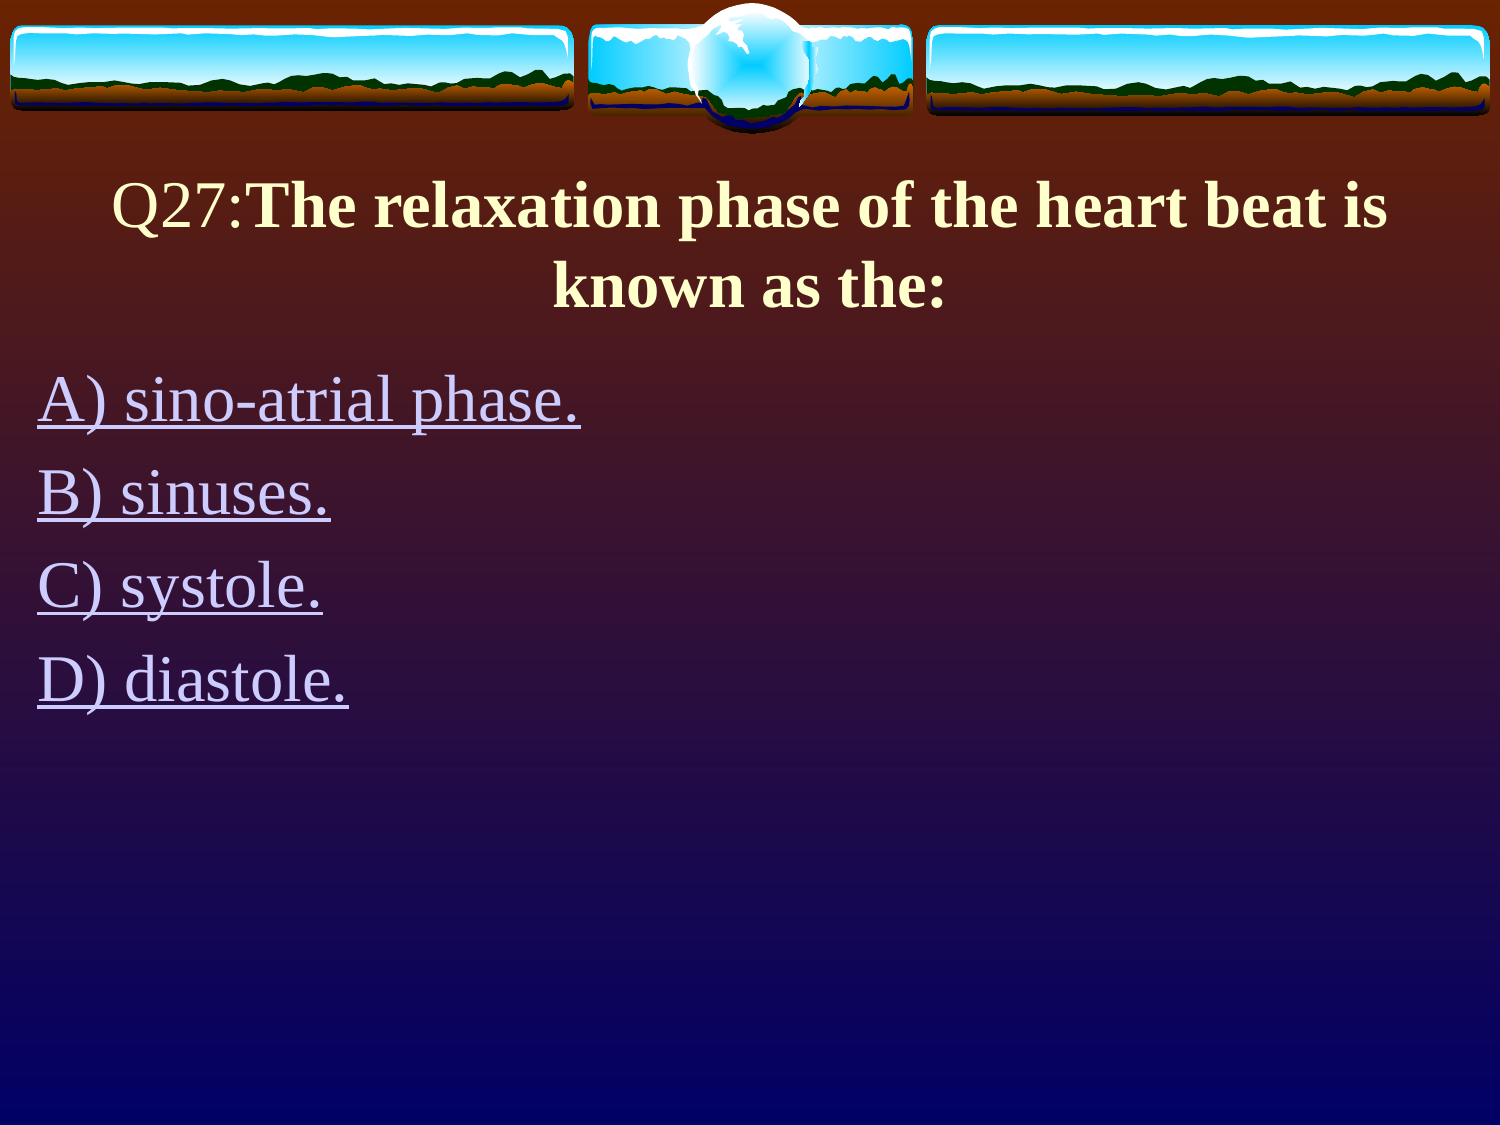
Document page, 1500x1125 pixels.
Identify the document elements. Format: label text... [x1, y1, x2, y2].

list A) sino-atrial phase. B) sinuses. C) systole. D) diastole. [21, 346, 1482, 1026]
title Q27:The relaxation phase of the heart beat is known as the: [21, 145, 1480, 336]
